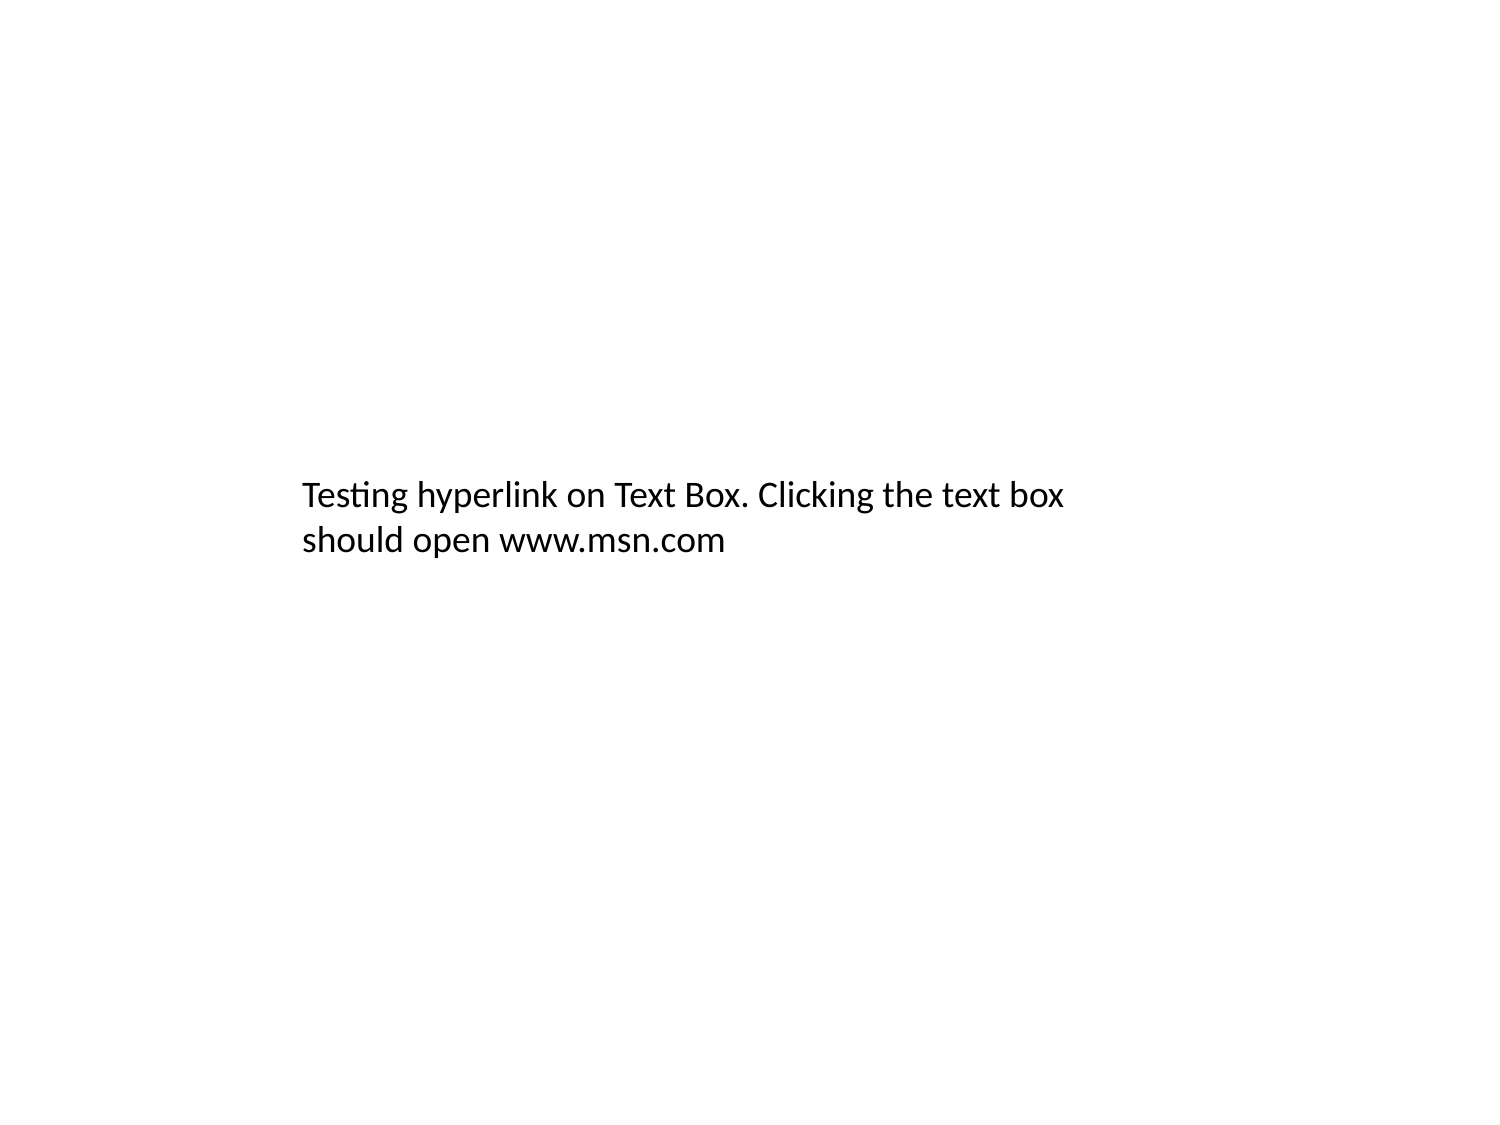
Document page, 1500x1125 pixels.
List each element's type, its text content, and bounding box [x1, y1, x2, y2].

text_box Testing hyperlink on Text Box. Clicking the text box should open www.msn.com [287, 462, 1175, 568]
